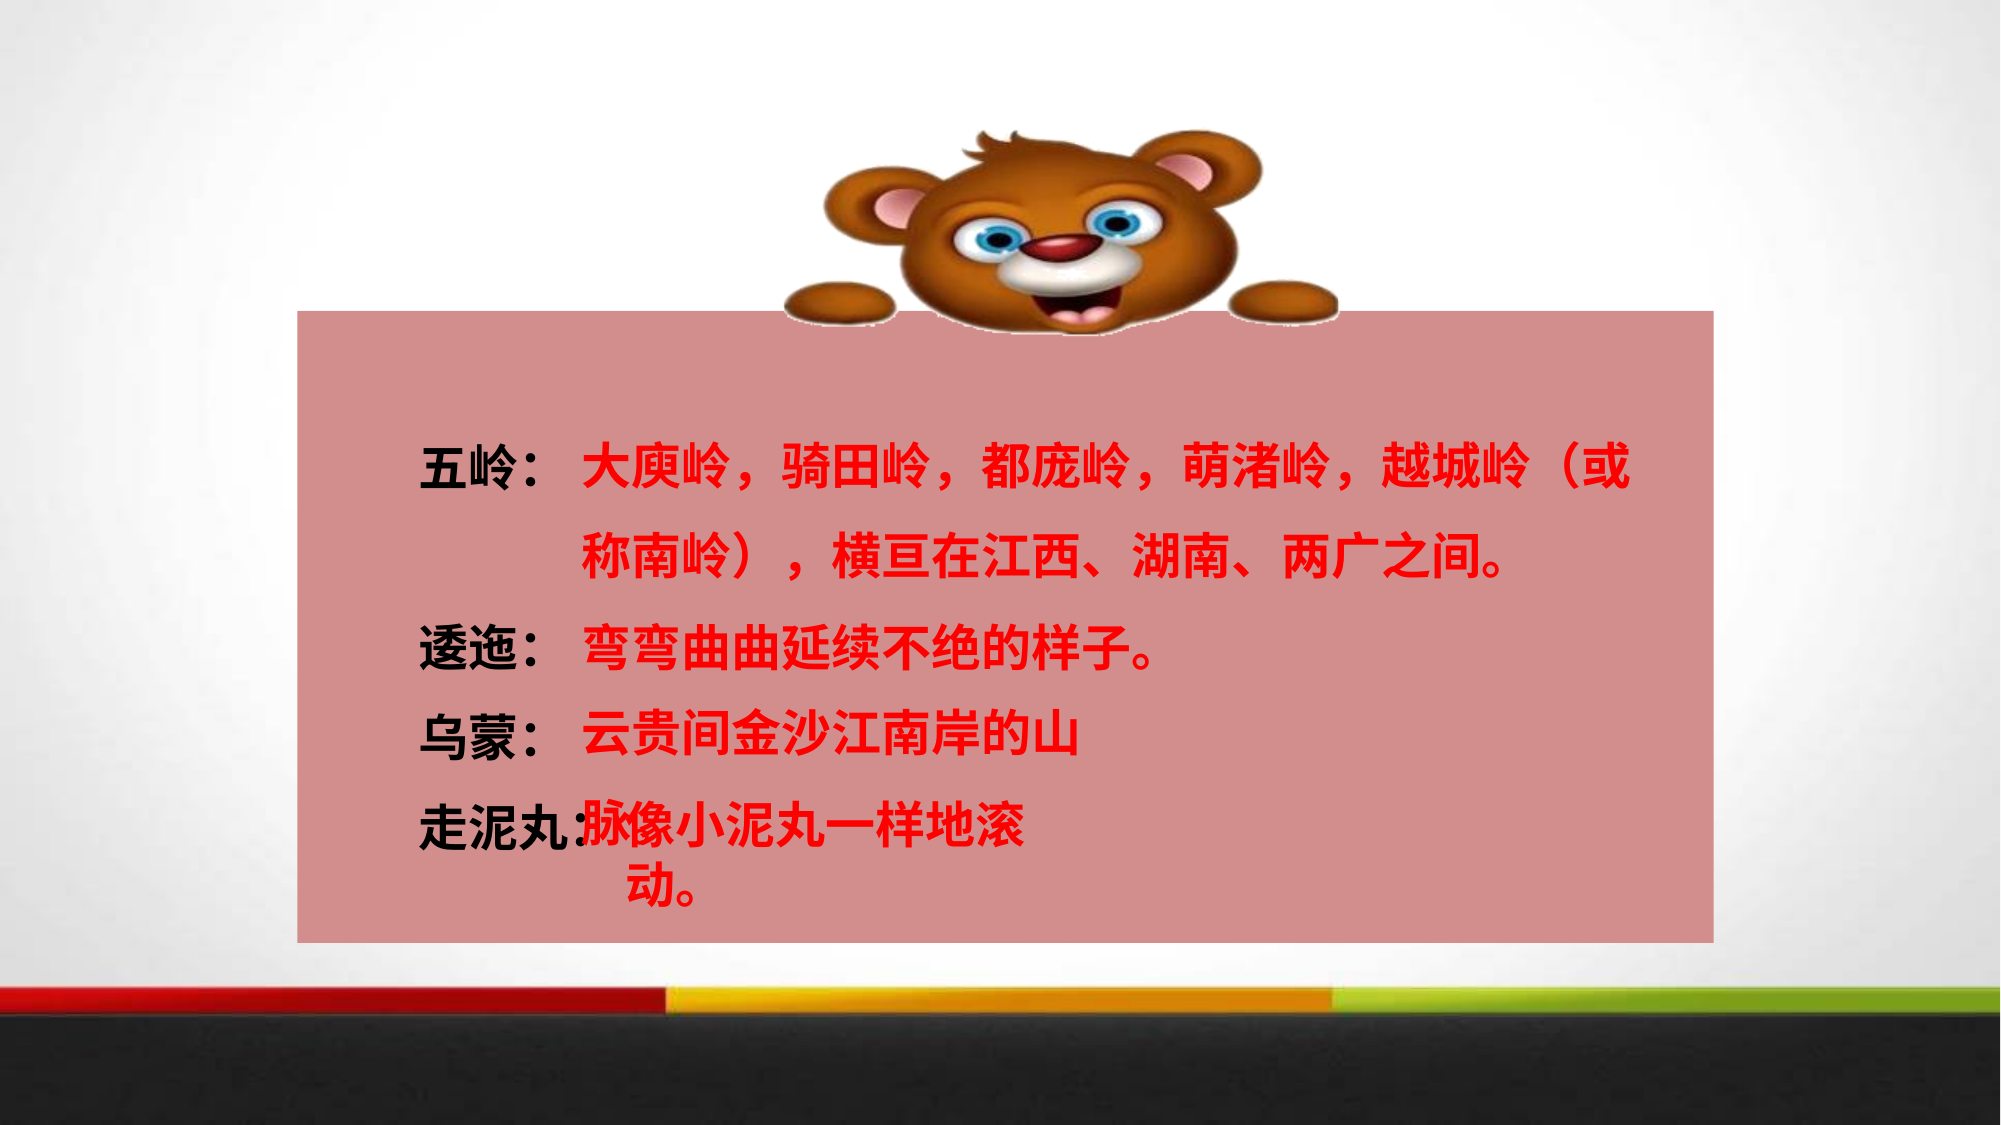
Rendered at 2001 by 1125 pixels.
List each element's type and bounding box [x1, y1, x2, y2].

text_box [297, 102, 1714, 944]
picture [0, 0, 2001, 1125]
